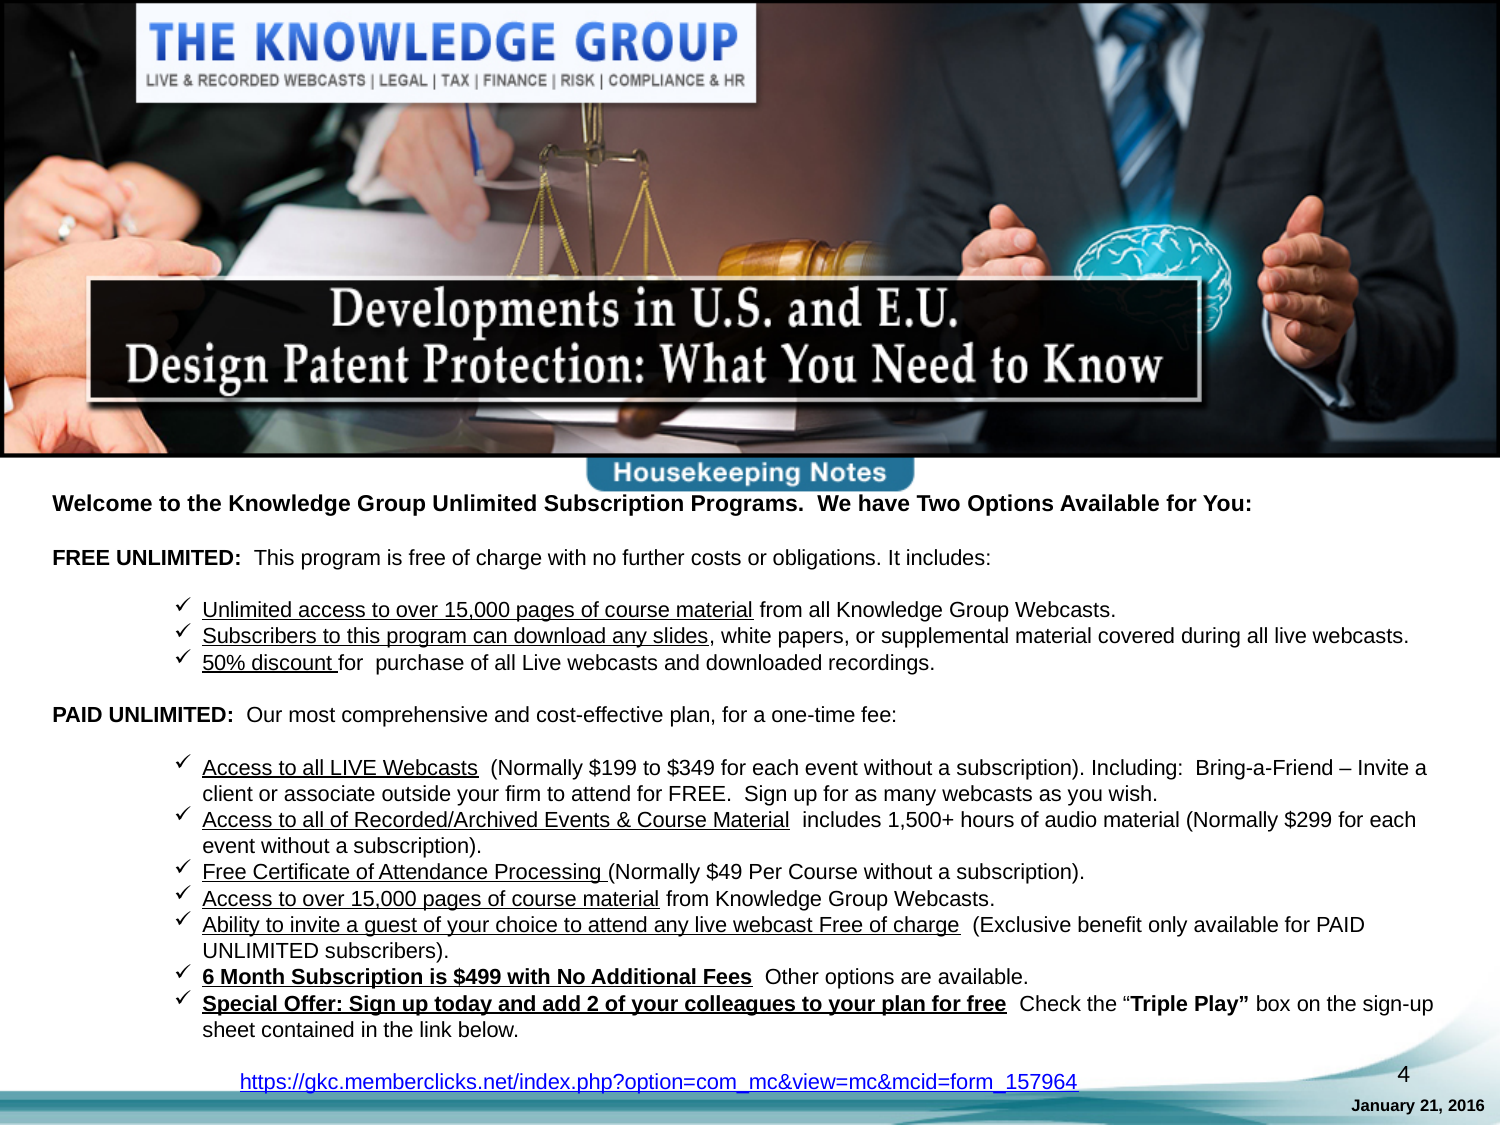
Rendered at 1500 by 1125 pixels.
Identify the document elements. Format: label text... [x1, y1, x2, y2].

picture [0, 0, 1500, 1125]
text_box January 21, 2016 [1100, 1087, 1500, 1123]
text_box Welcome to the Knowledge Group Unlimited Subscription Programs. We have Two Options Available for You: FREE UNLIMITED: This program is free of charge with no further costs or obligations. It includes: Unlimited access to over 15,000 pages of course material from all Knowledge Group Webcasts. Subscribers to this program can download any slides, white papers, or supplemental material covered during all live webcasts. 50% discount for purchase of all Live webcasts and downloaded recordings. PAID UNLIMITED: Our most comprehensive and cost-effective plan, for a one-time fee: Access to all LIVE Webcasts (Normally $199 to $349 for each event without a subscription). Including: Bring-a-Friend – Invite a client or associate outside your firm to attend for FREE. Sign up for as many webcasts as you wish. Access to all of Recorded/Archived Events & Course Material includes 1,500+ hours of audio material (Normally $299 for each event without a subscription). Free Certificate of Attendance Processing (Normally $49 Per Course without a subscription). Access to over 15,000 pages of course material from Knowledge Group Webcasts. Ability to invite a guest of your choice to attend any live webcast Free of charge (Exclusive benefit only available for PAID UNLIMITED subscribers). 6 Month Subscription is $499 with No Additional Fees Other options are available. Special Offer: Sign up today and add 2 of your colleagues to your plan for free Check the “Triple Play” box on the sign-up sheet contained in the link below. https://gkc.memberclicks.net/index.php?option=com_mc&view=mc&mcid=form_157964 [37, 481, 1463, 1107]
